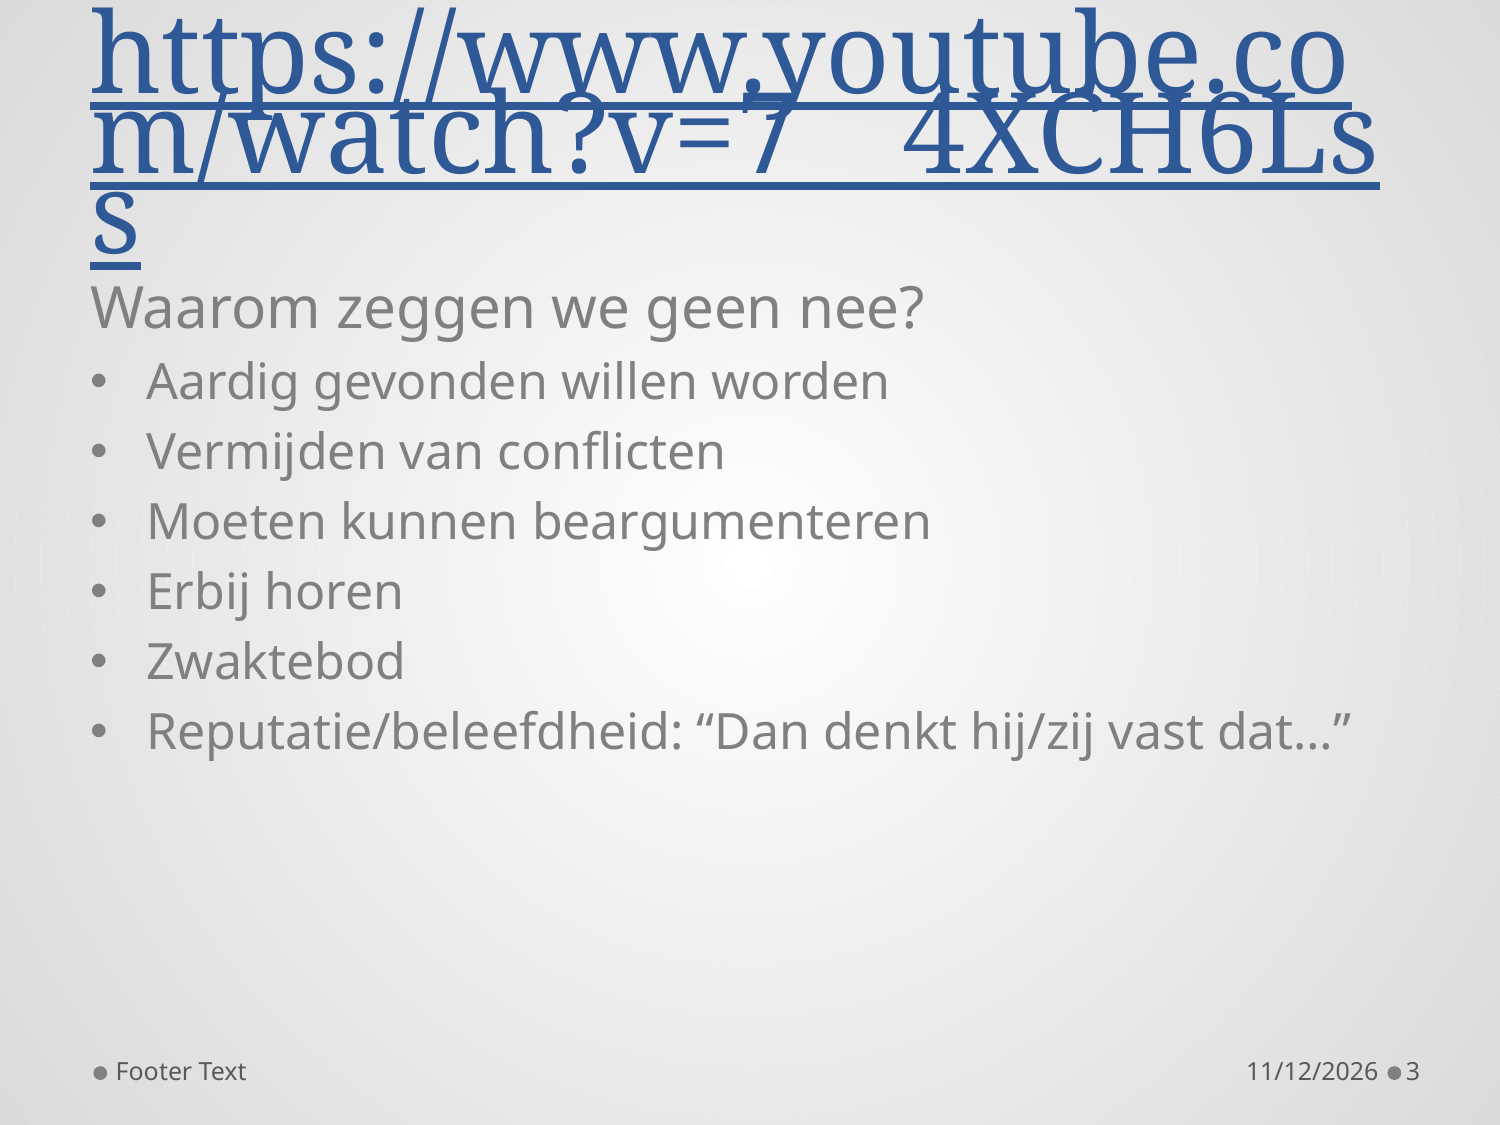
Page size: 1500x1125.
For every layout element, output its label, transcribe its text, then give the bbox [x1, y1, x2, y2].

slide_number 3 [1401, 1042, 1494, 1103]
title https://www.youtube.com/watch?v=7__4XCH6Lss [75, 0, 1425, 262]
list Waarom zeggen we geen nee? Aardig gevonden willen worden Vermijden van conflicten Moeten kunnen beargumenteren Erbij horen Zwaktebod Reputatie/beleefdheid: “Dan denkt hij/zij vast dat…” [75, 262, 1425, 1005]
footer Footer Text [108, 1042, 576, 1103]
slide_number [1043, 1042, 1386, 1103]
